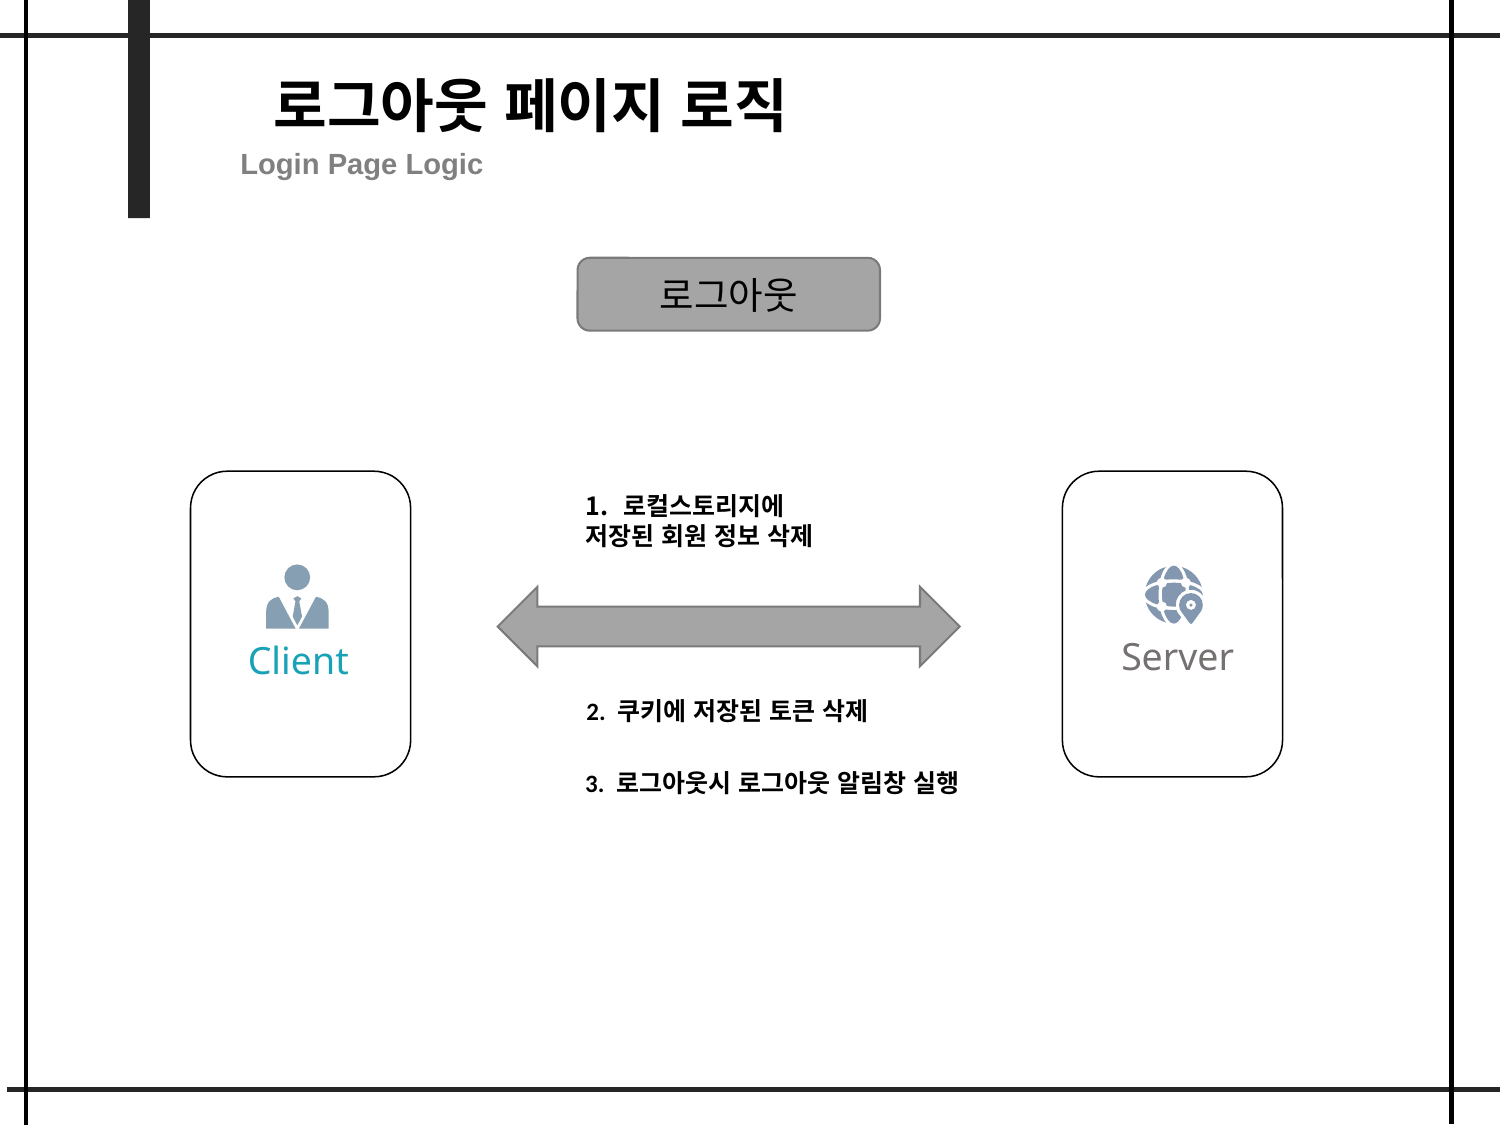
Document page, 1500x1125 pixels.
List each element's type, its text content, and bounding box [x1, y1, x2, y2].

text_box [496, 584, 962, 669]
text_box 2. 쿠키에 저장된 토큰 삭제 [571, 687, 906, 733]
text_box Client [184, 631, 190, 688]
text_box Server [1283, 633, 1293, 679]
text_box 3. 로그아웃시 로그아웃 알림창 실행 [570, 759, 998, 805]
text_box 로그아웃 [576, 256, 882, 332]
text_box 로그아웃 페이지 로직 [228, 61, 803, 147]
text_box Login Page Logic [225, 138, 499, 189]
text_box 로컬스토리지에 저장된 회원 정보 삭제 [571, 483, 898, 559]
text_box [1144, 565, 1203, 624]
text_box [127, 0, 151, 35]
text_box [1062, 471, 1283, 777]
text_box [127, 36, 151, 219]
text_box [190, 471, 411, 777]
